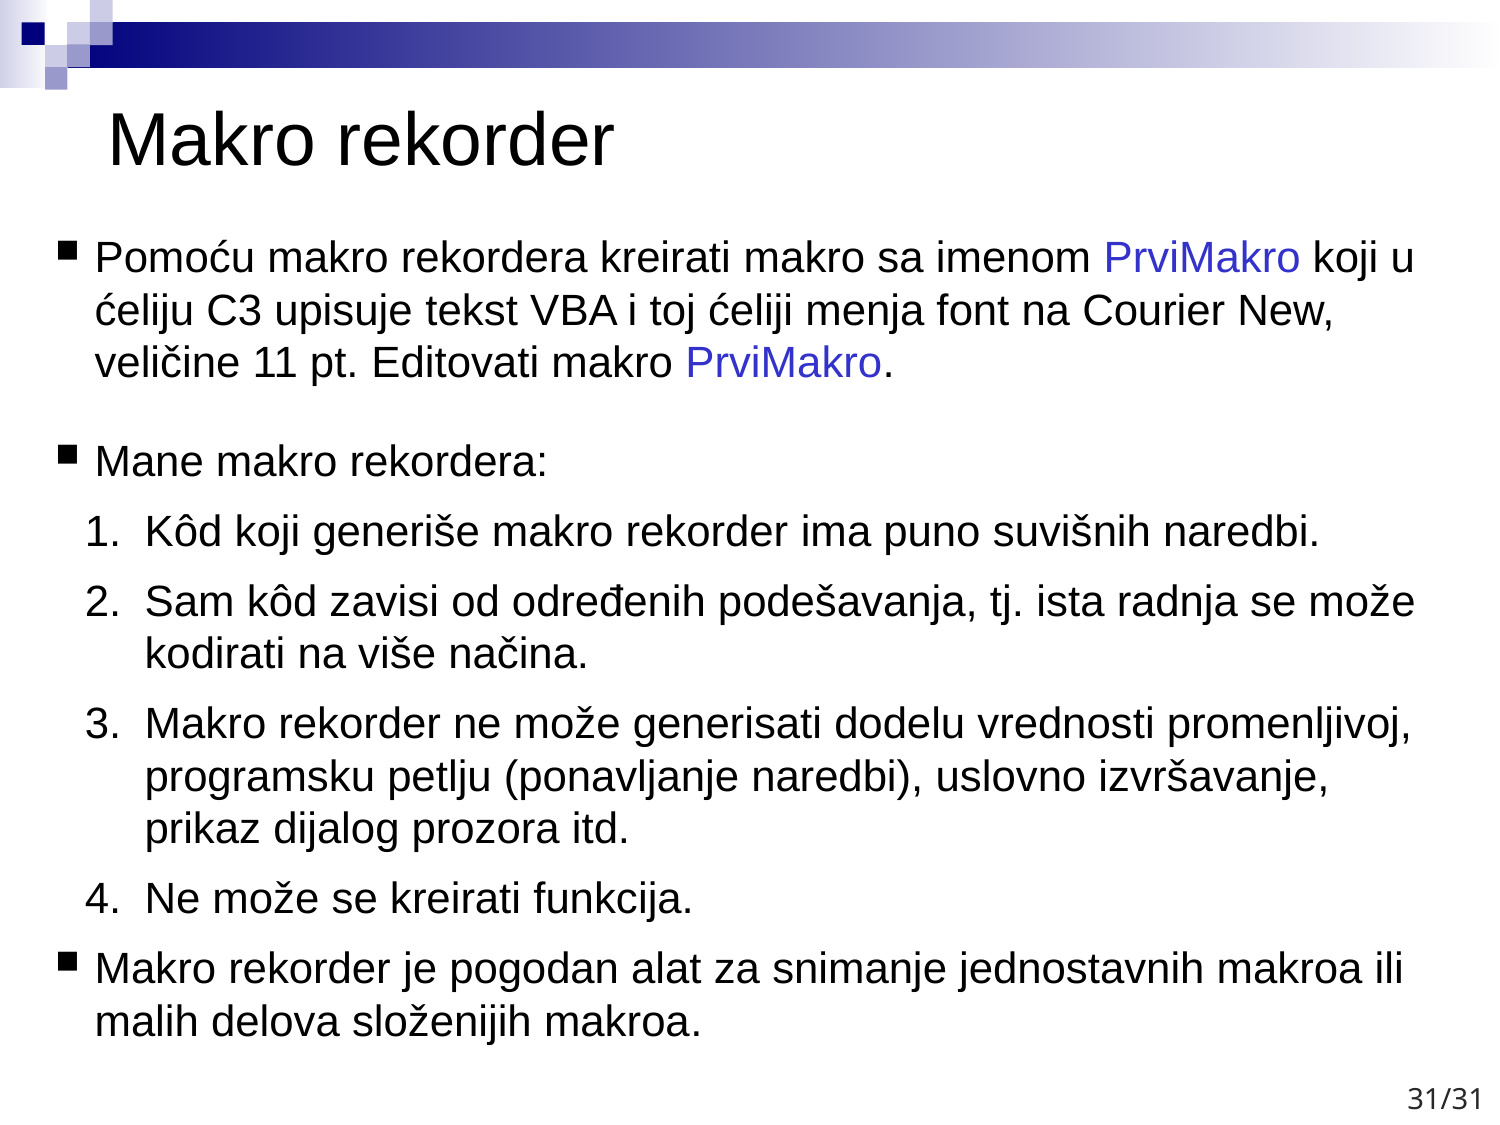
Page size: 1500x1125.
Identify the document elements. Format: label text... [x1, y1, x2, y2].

title Makro rekorder [92, 75, 633, 197]
text_box 31/31 [1374, 1072, 1500, 1123]
text_box Pomoću makro rekordera kreirati makro sa imenom PrviMakro koji u ćeliju C3 upisuje tekst VBA i toj ćeliji menja font na Courier New, veličine 11 pt. Editovati makro PrviMakro. Mane makro rekordera: Kôd koji generiše makro rekorder ima puno suvišnih naredbi. Sam kôd zavisi od određenih podešavanja, tj. ista radnja se može kodirati na više načina. Makro rekorder ne može generisati dodelu vrednosti promenljivoj, programsku petlju (ponavljanje naredbi), uslovno izvršavanje, prikaz dijalog prozora itd. Ne može se kreirati funkcija. Makro rekorder je pogodan alat za snimanje jednostavnih makroa ili malih delova složenijih makroa. [40, 221, 1436, 1053]
